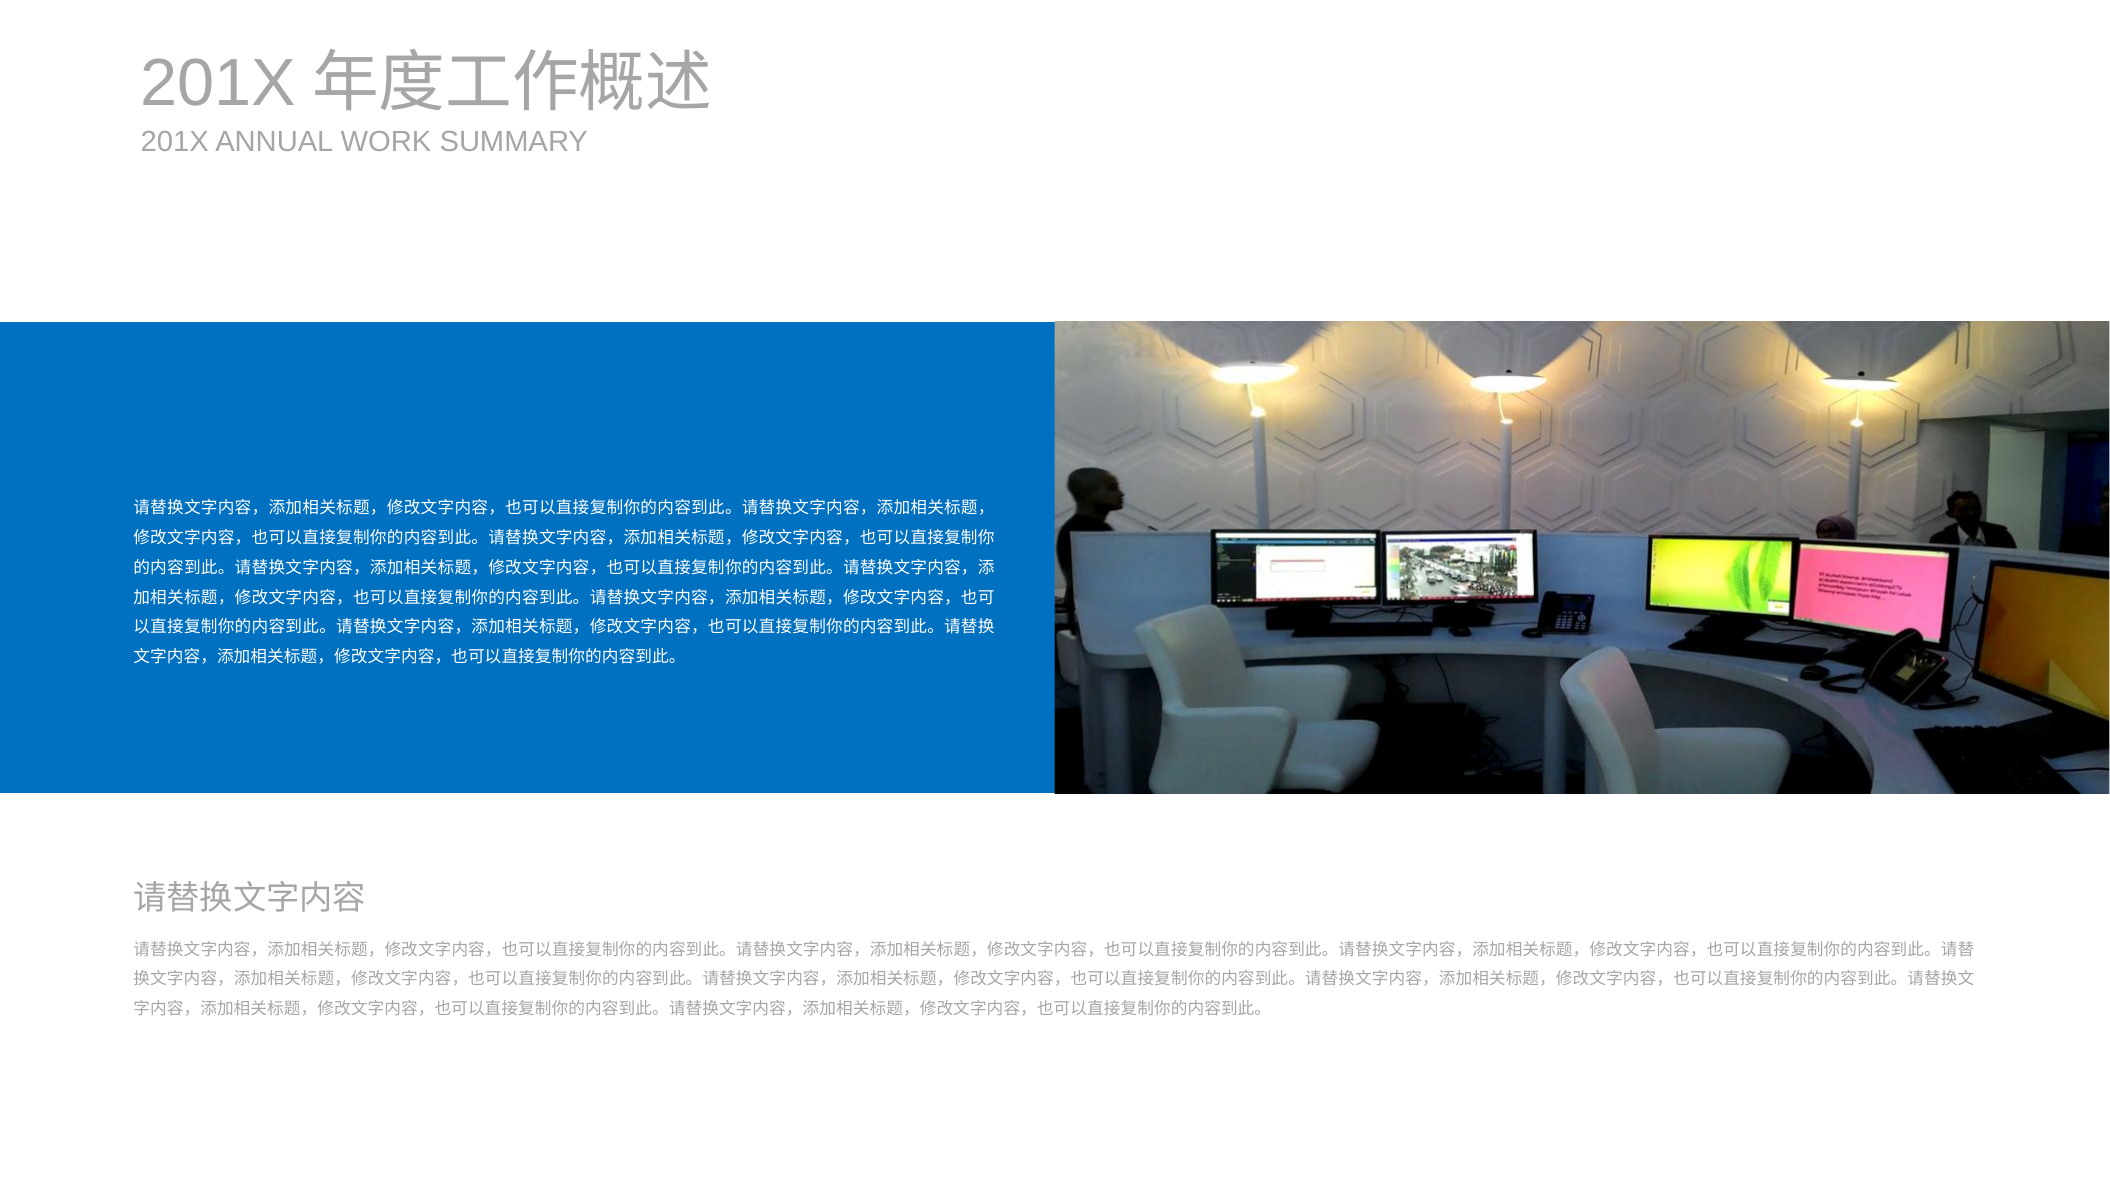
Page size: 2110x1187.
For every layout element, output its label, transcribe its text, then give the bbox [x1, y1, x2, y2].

text_box 201X ANNUAL WORK SUMMARY [140, 122, 602, 158]
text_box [133, 876, 1977, 1020]
text_box 201X年度工作概述 [140, 38, 789, 119]
text_box [0, 321, 1054, 794]
text_box 请替换文字内容，添加相关标题，修改文字内容，也可以直接复制你的内容到此。请替换文字内容，添加相关标题，修改文字内容，也可以直接复制你的内容到此。请替换文字内容，添加相关标题，修改文字内容，也可以直接复制你的内容到此。请替换文字内容，添加相关标题，修改文字内容，也可以直接复制你的内容到此。请替换文字内容，添加相关标题，修改文字内容，也可以直接复制你的内容到此。请替换文字内容，添加相关标题，修改文字内容，也可以直接复制你的内容到此。请替换文字内容，添加相关标题，修改文字内容，也可以直接复制你的内容到此。请替换文字内容，添加相关标题，修改文字内容，也可以直接复制你的内容到此。 [133, 486, 996, 667]
text_box [1054, 321, 2110, 794]
